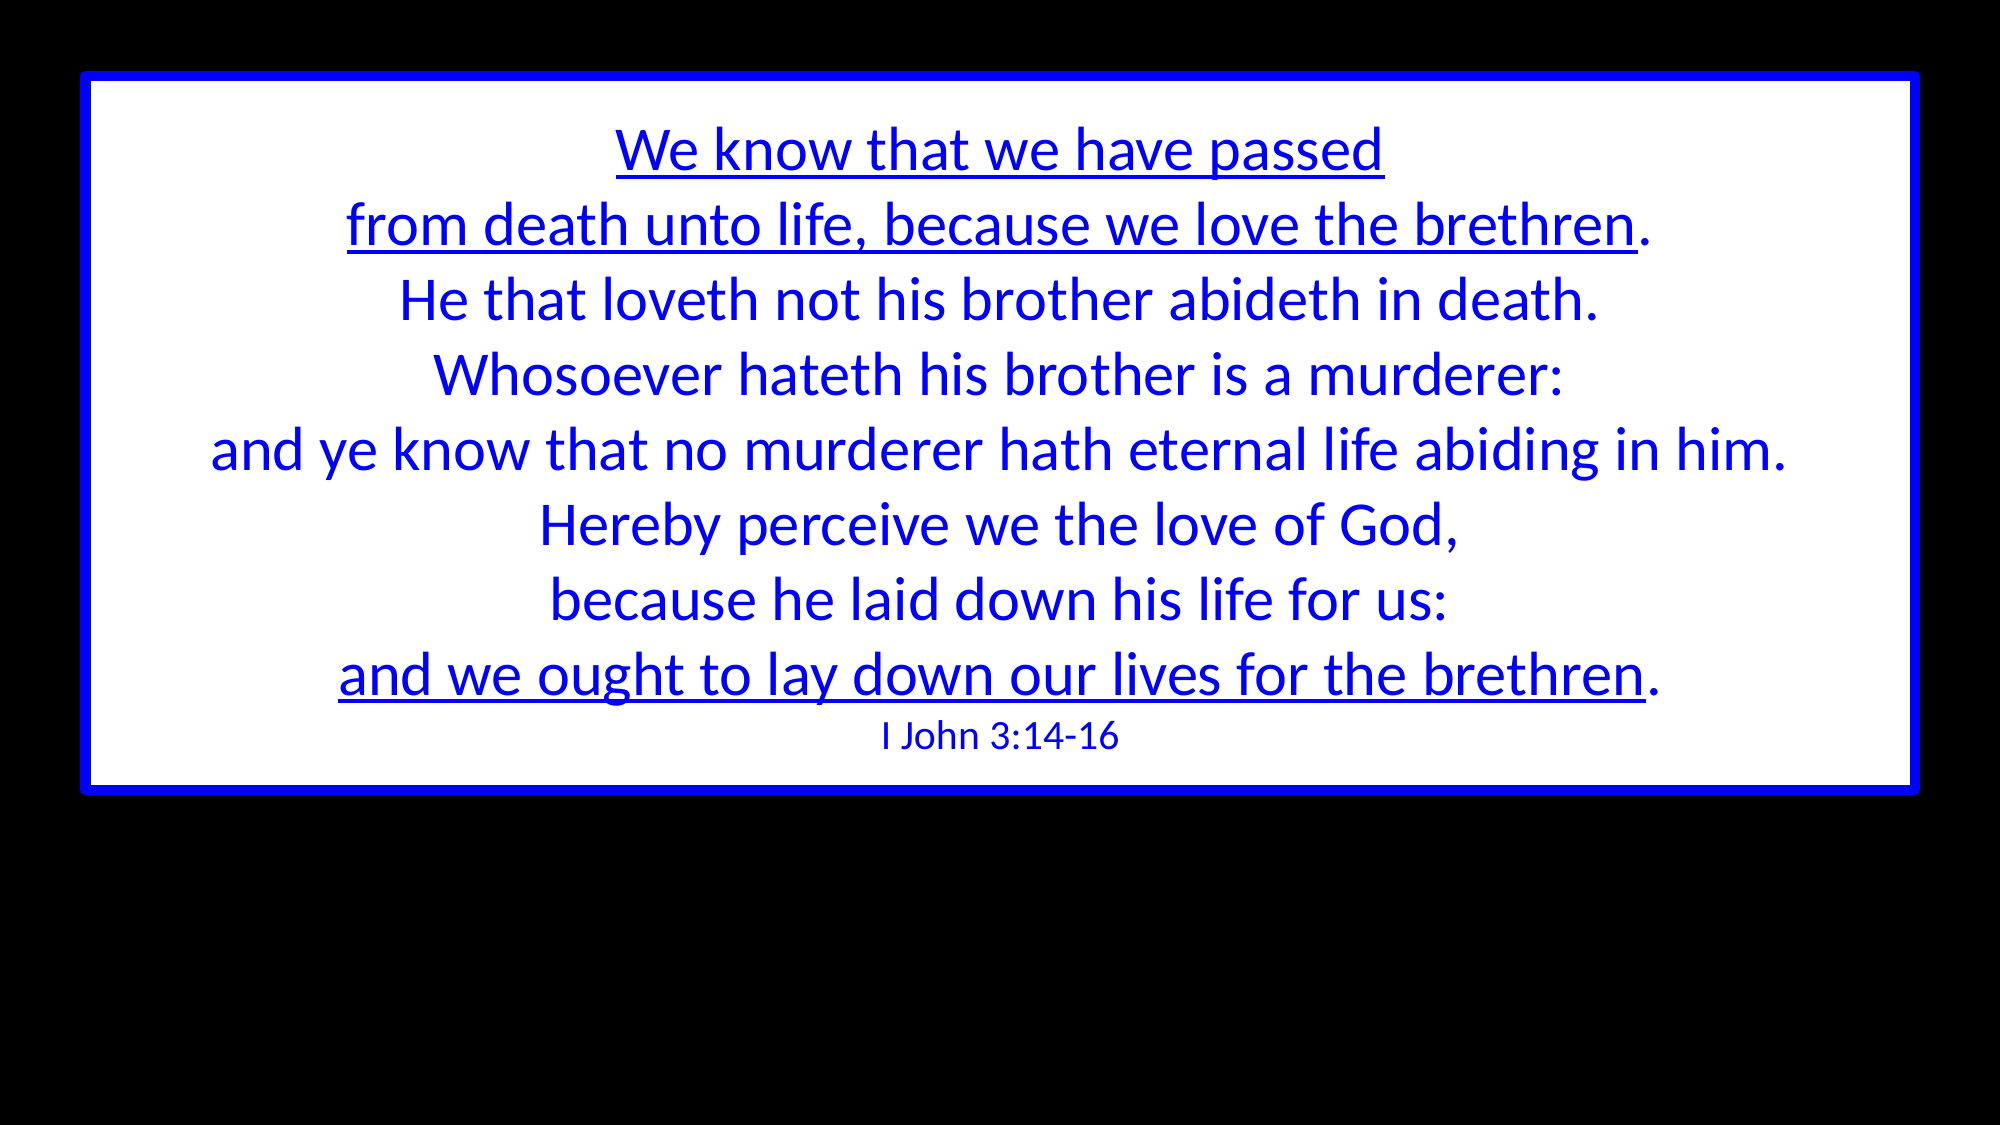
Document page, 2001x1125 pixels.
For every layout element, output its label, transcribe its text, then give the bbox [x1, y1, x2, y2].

text_box We know that we have passed from death unto life, because we love the brethren. He that loveth not his brother abideth in death. Whosoever hateth his brother is a murderer: and ye know that no murderer hath eternal life abiding in him. Hereby perceive we the love of God, because he laid down his life for us: and we ought to lay down our lives for the brethren. I John 3:14-16 [85, 75, 1915, 791]
